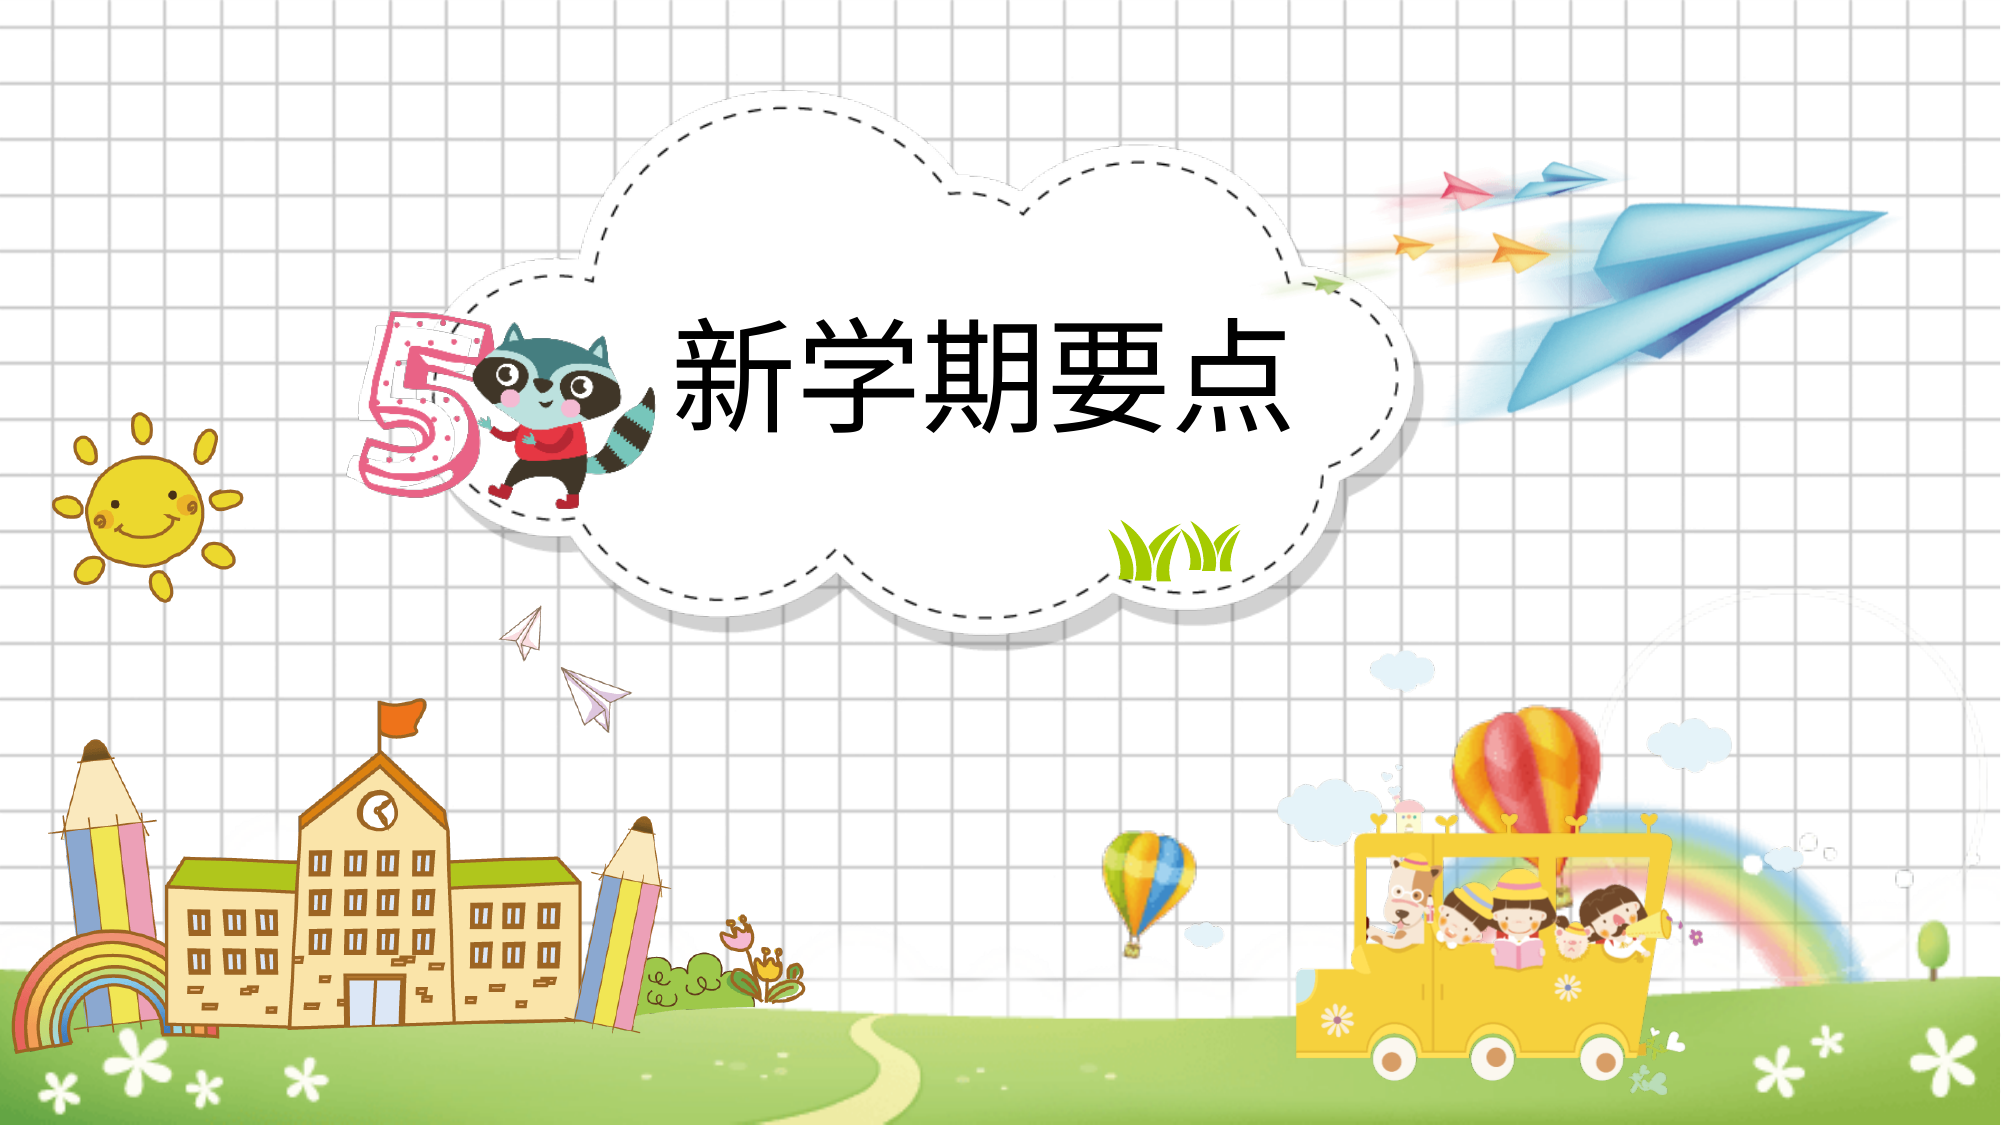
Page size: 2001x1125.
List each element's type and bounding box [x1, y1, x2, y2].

picture [0, 0, 2001, 1125]
text_box [1108, 519, 1241, 582]
